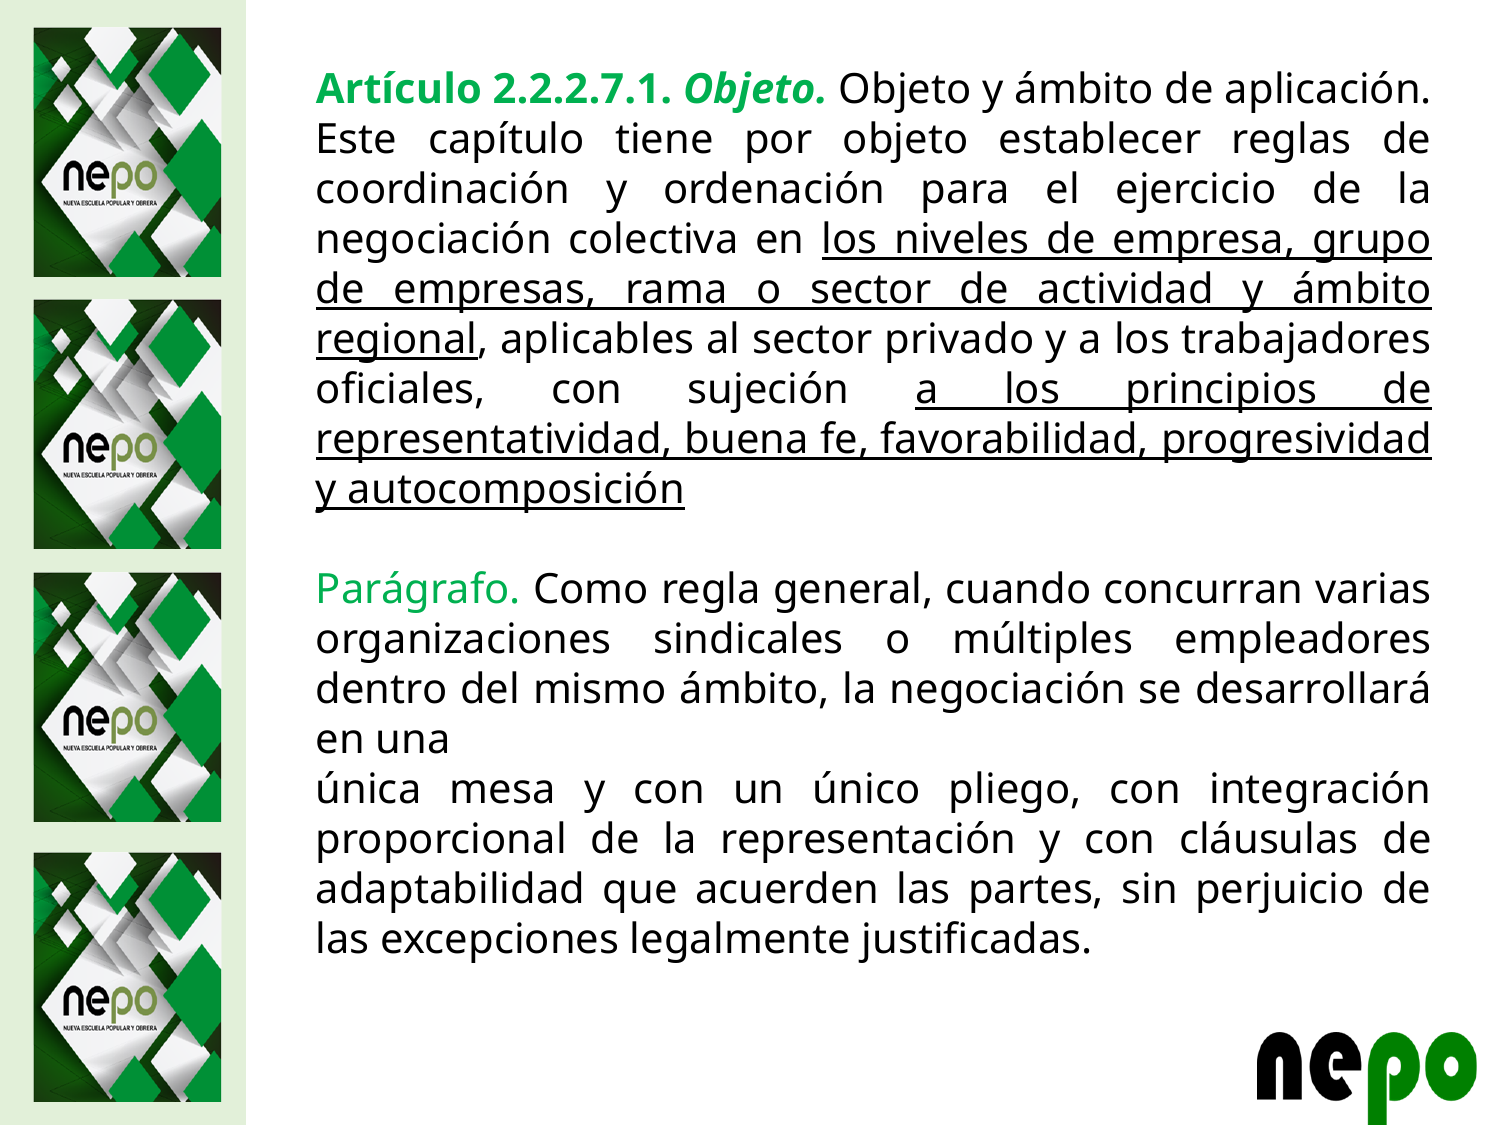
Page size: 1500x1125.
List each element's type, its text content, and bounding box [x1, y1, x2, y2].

picture [1257, 1032, 1477, 1125]
picture [0, 0, 246, 1125]
text_box Artículo 2.2.2.7.1. Objeto. Objeto y ámbito de aplicación. Este capítulo tiene por objeto establecer reglas de coordinación y ordenación para el ejercicio de la negociación colectiva en los niveles de empresa, grupo de empresas, rama o sector de actividad y ámbito regional, aplicables al sector privado y a los trabajadores oficiales, con sujeción a los principios de representatividad, buena fe, favorabilidad, progresividad y autocomposición Parágrafo. Como regla general, cuando concurran varias organizaciones sindicales o múltiples empleadores dentro del mismo ámbito, la negociación se desarrollará en una única mesa y con un único pliego, con integración proporcional de la representación y con cláusulas de adaptabilidad que acuerden las partes, sin perjuicio de las excepciones legalmente justificadas. [301, 54, 1447, 970]
